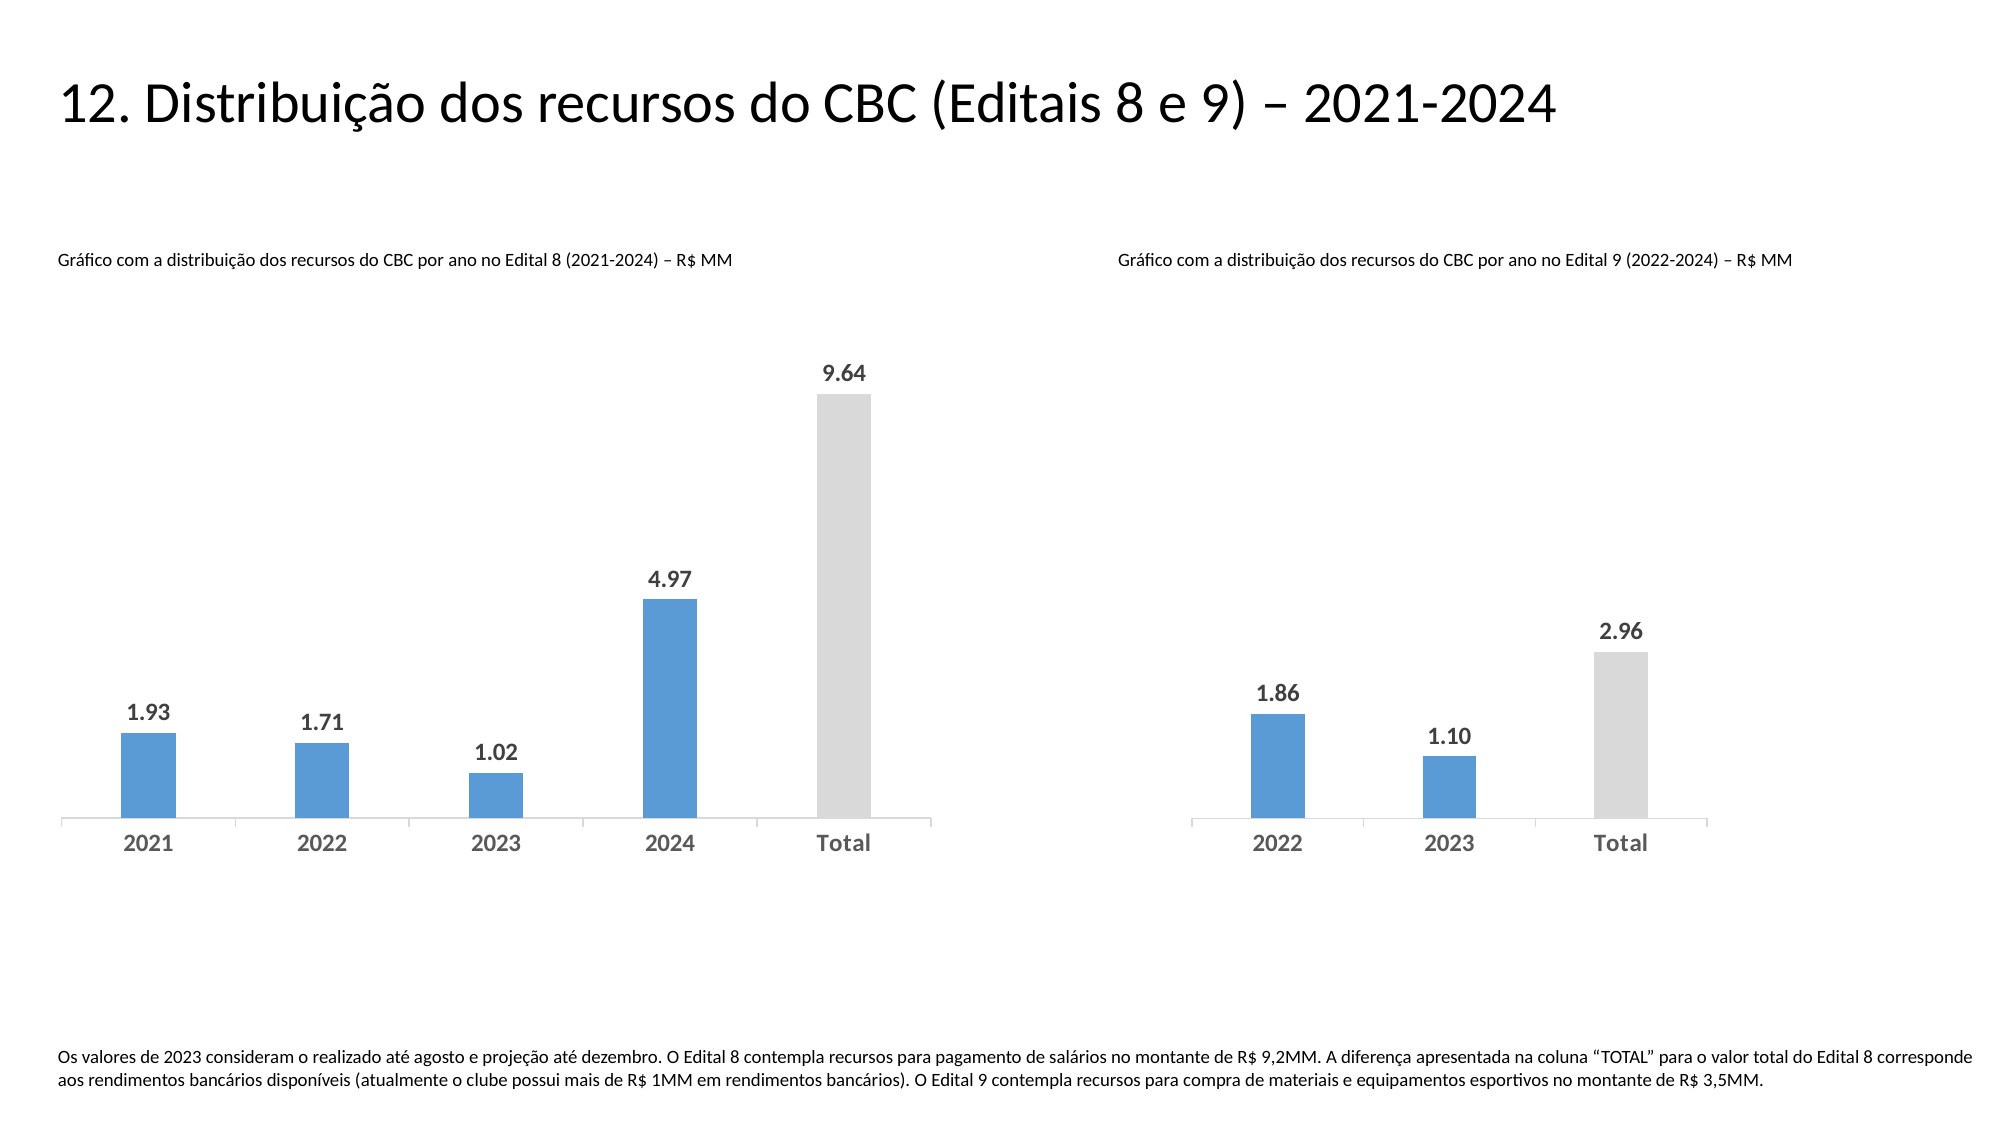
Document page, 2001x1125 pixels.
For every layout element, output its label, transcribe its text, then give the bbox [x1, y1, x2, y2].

text_box Gráfico com a distribuição dos recursos do CBC por ano no Edital 8 (2021-2024) – R$ MM [43, 240, 1103, 278]
text_box 12. Distribuição dos recursos do CBC (Editais 8 e 9) – 2021-2024 [43, 56, 1842, 141]
text_box Os valores de 2023 consideram o realizado até agosto e projeção até dezembro. O Edital 8 contempla recursos para pagamento de salários no montante de R$ 9,2MM. A diferença apresentada na coluna “TOTAL” para o valor total do Edital 8 corresponde aos rendimentos bancários disponíveis (atualmente o clube possui mais de R$ 1MM em rendimentos bancários). O Edital 9 contempla recursos para compra de materiais e equipamentos esportivos no montante de R$ 3,5MM. [43, 1037, 2000, 1120]
chart [1168, 585, 1731, 859]
chart [43, 278, 949, 870]
text_box Gráfico com a distribuição dos recursos do CBC por ano no Edital 9 (2022-2024) – R$ MM [1103, 240, 2000, 278]
